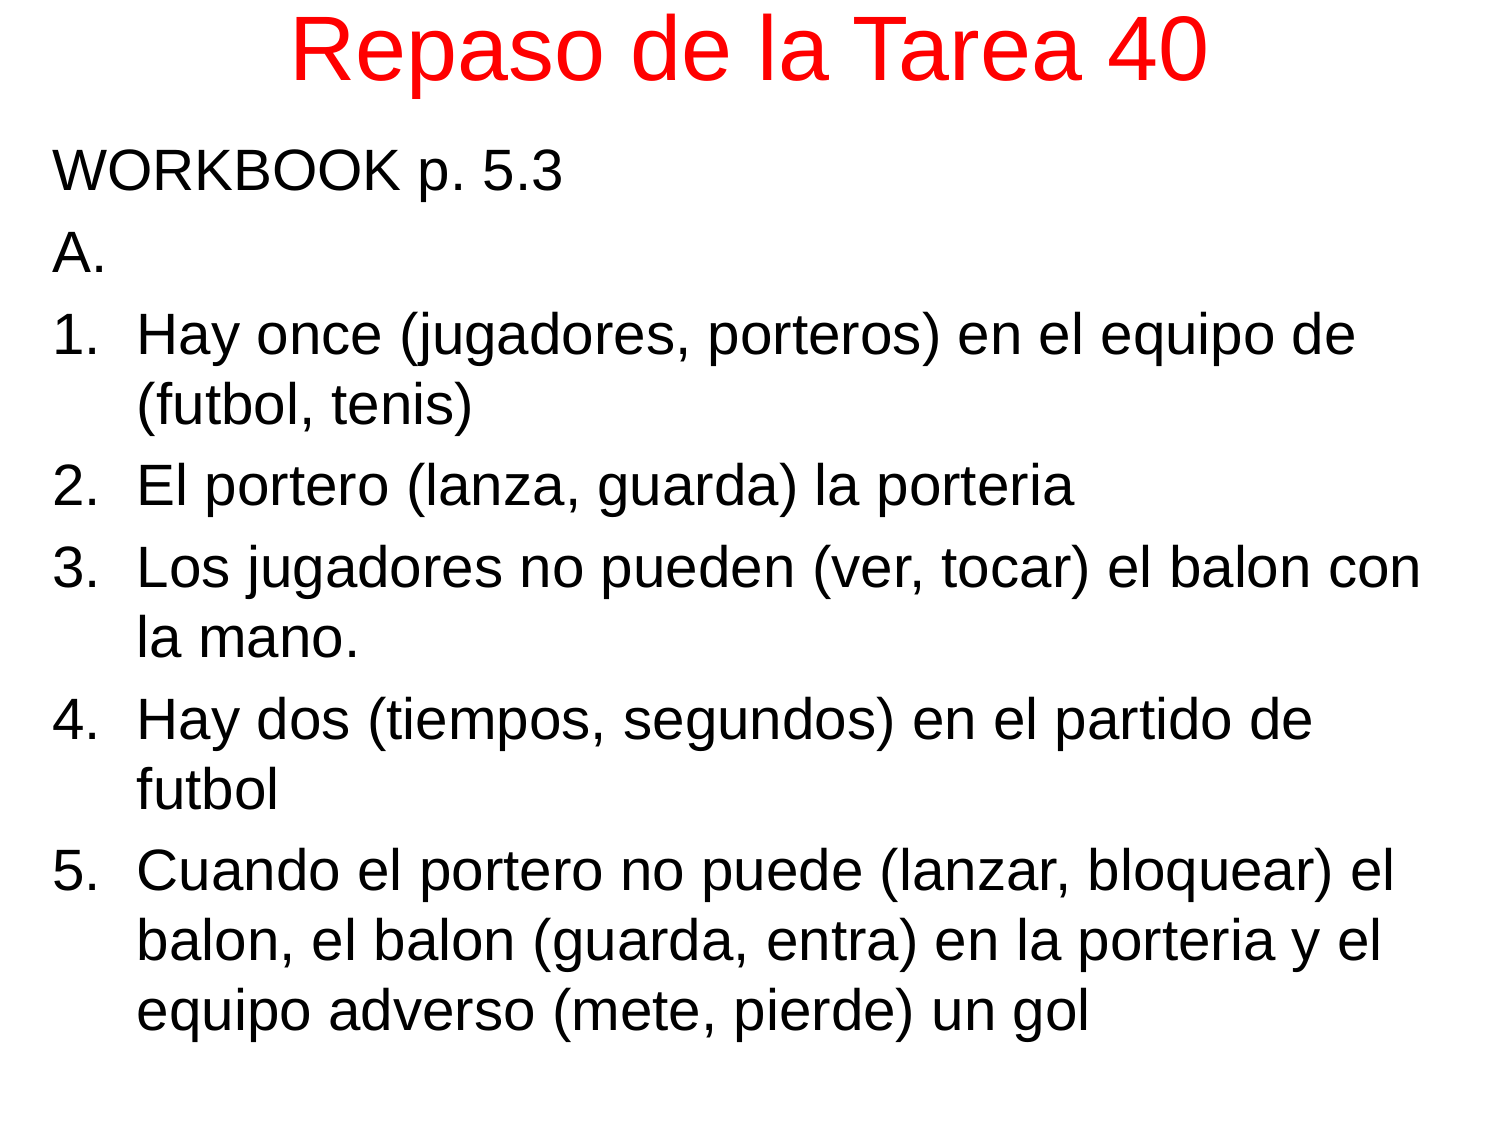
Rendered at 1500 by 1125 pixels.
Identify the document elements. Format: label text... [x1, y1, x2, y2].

list WORKBOOK p. 5.3 A. Hay once (jugadores, porteros) en el equipo de (futbol, tenis) El portero (lanza, guarda) la porteria Los jugadores no pueden (ver, tocar) el balon con la mano. Hay dos (tiempos, segundos) en el partido de futbol Cuando el portero no puede (lanzar, bloquear) el balon, el balon (guarda, entra) en la porteria y el equipo adverso (mete, pierde) un gol [37, 125, 1463, 1100]
title Repaso de la Tarea 40 [75, 0, 1425, 125]
